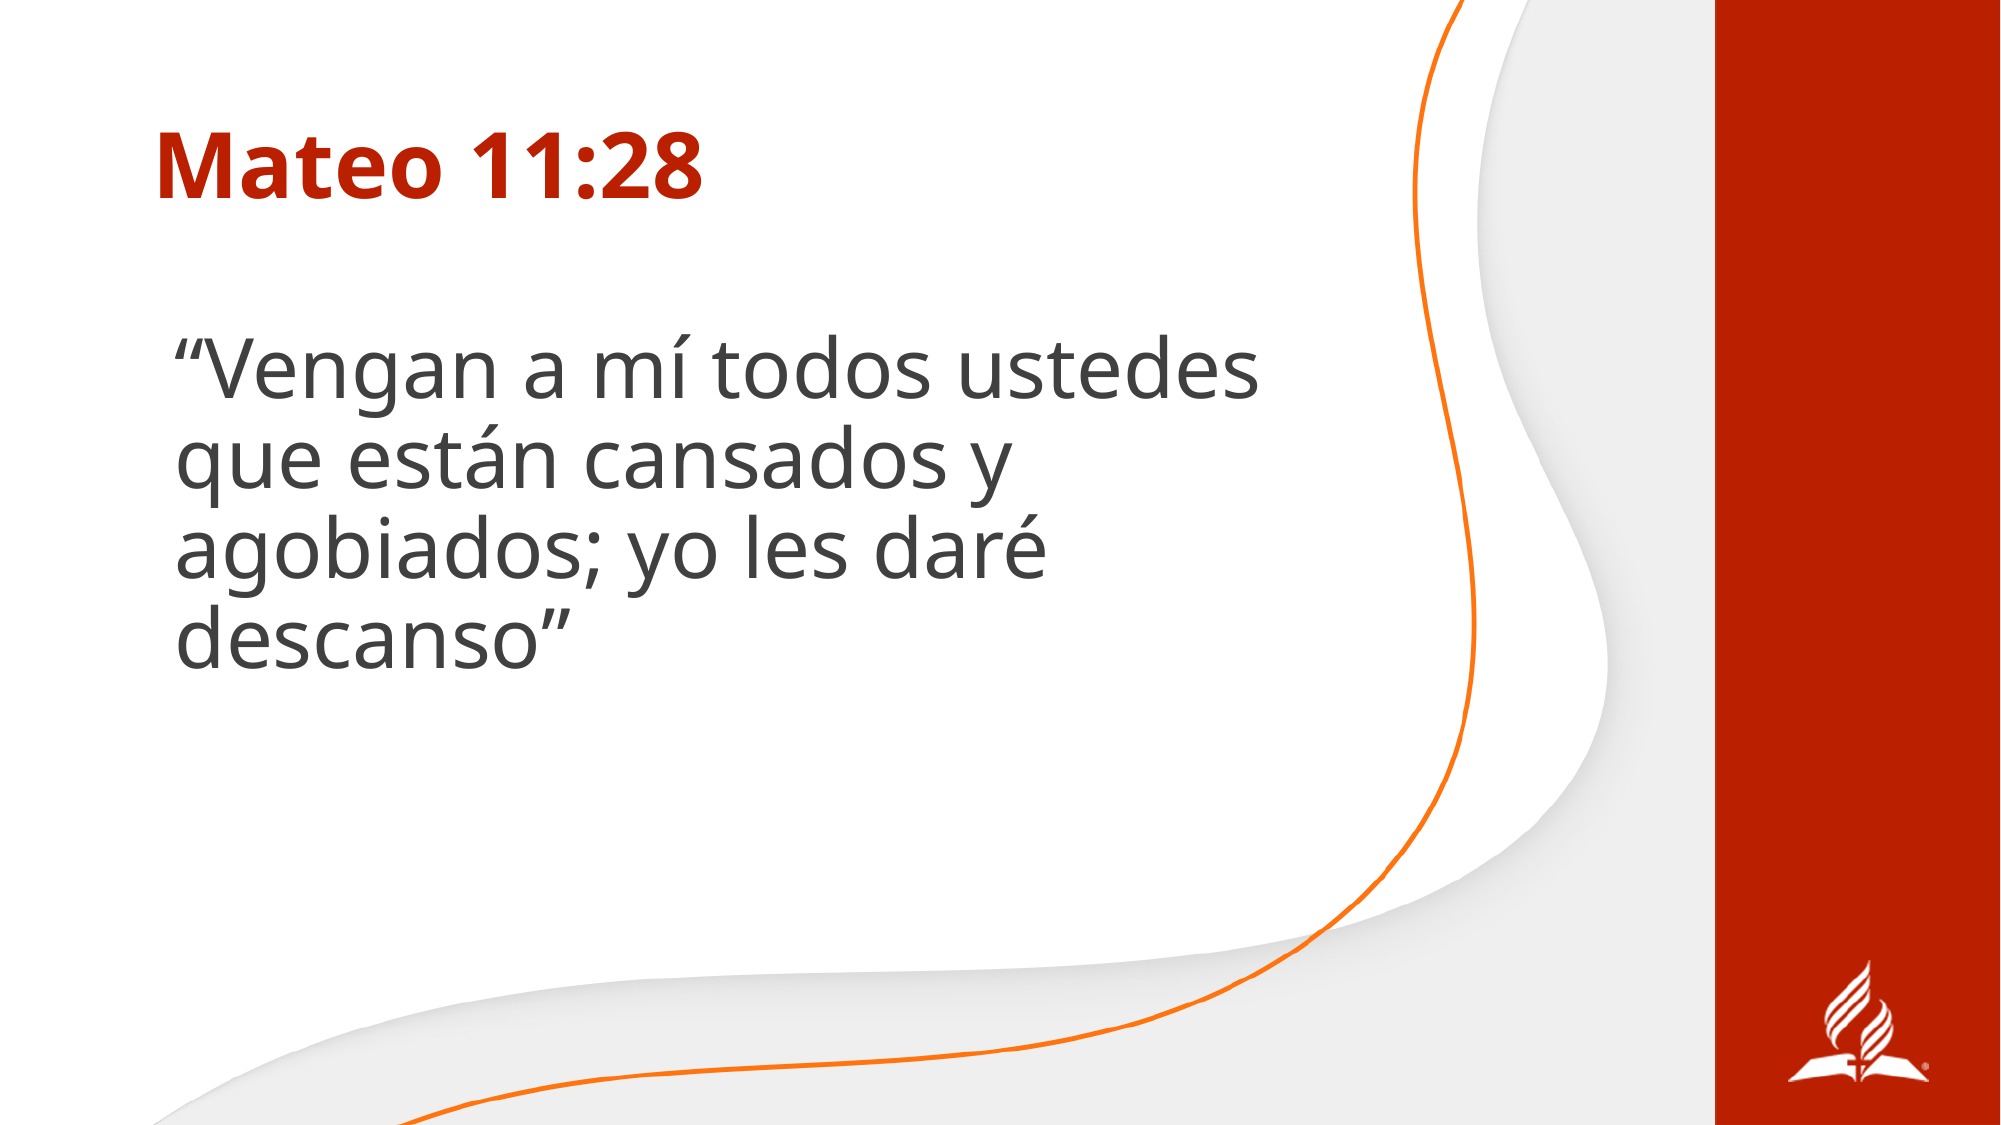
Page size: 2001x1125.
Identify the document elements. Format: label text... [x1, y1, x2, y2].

list “Vengan a mí todos ustedes que están cansados y agobiados; yo les daré descanso” [159, 168, 1369, 845]
title Mateo 11:28 [137, 59, 1659, 278]
picture [0, 0, 2001, 1125]
